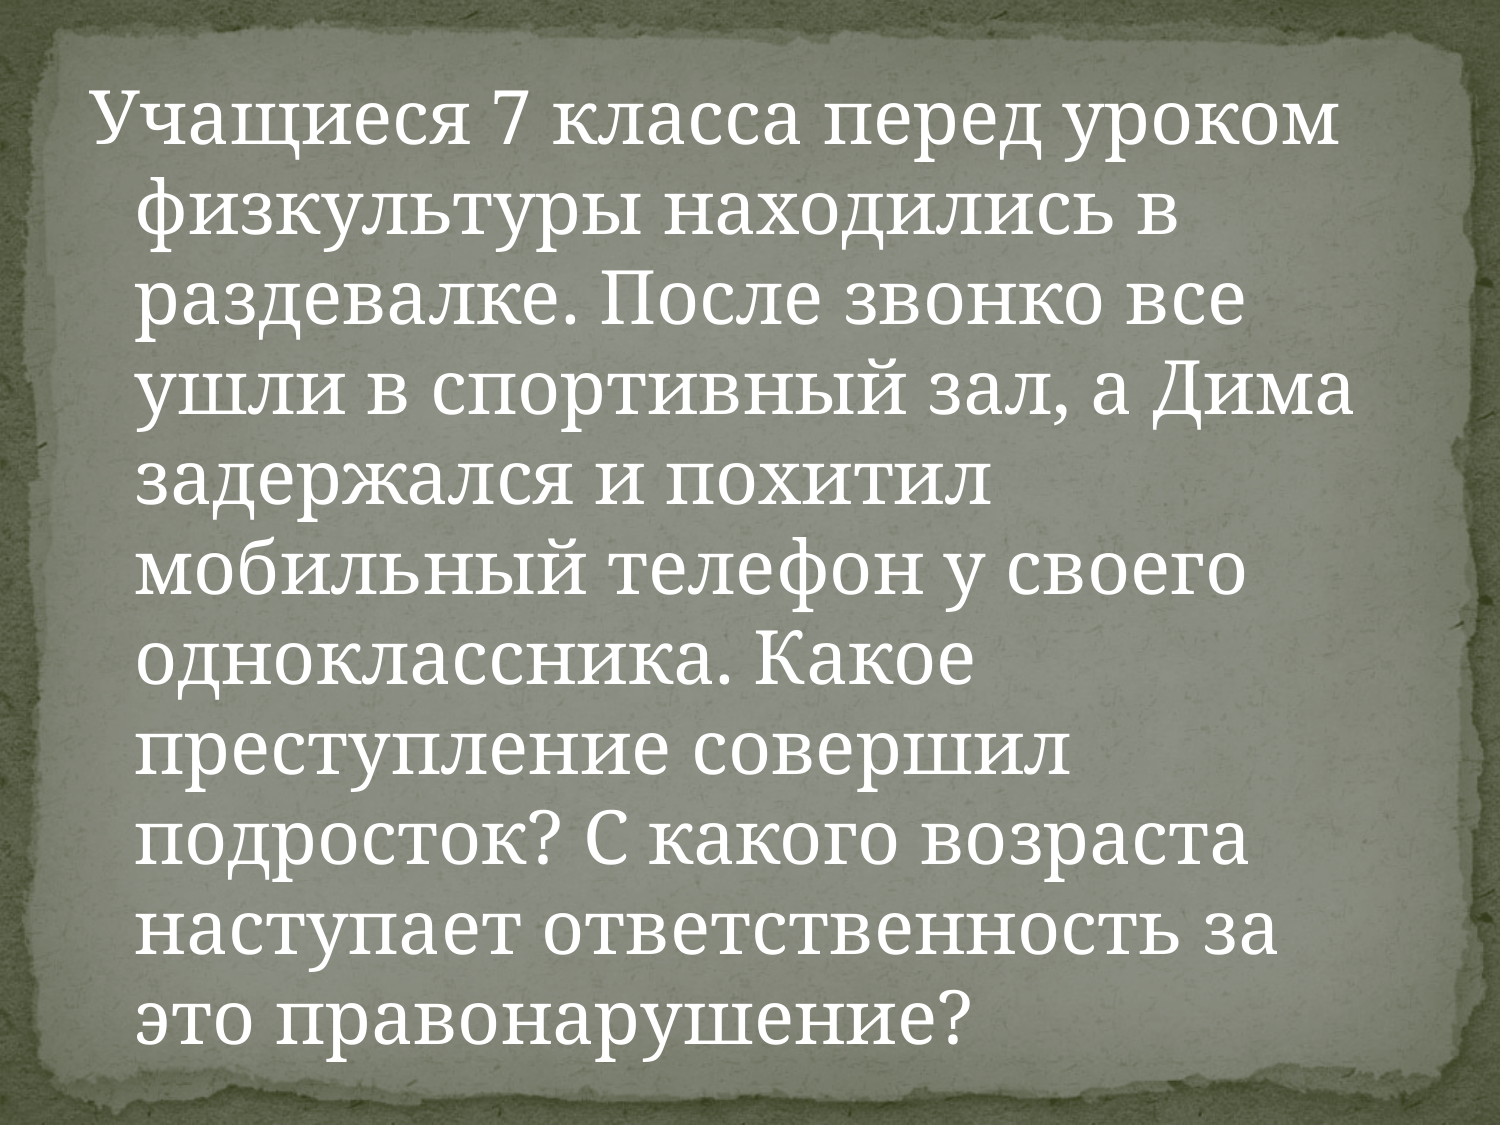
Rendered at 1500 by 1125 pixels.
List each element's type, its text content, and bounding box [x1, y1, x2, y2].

list Учащиеся 7 класса перед уроком физкультуры находились в раздевалке. После звонко все ушли в спортивный зал, а Дима задержался и похитил мобильный телефон у своего одноклассника. Какое преступление совершил подросток? С какого возраста наступает ответственность за это правонарушение? [75, 62, 1425, 1000]
